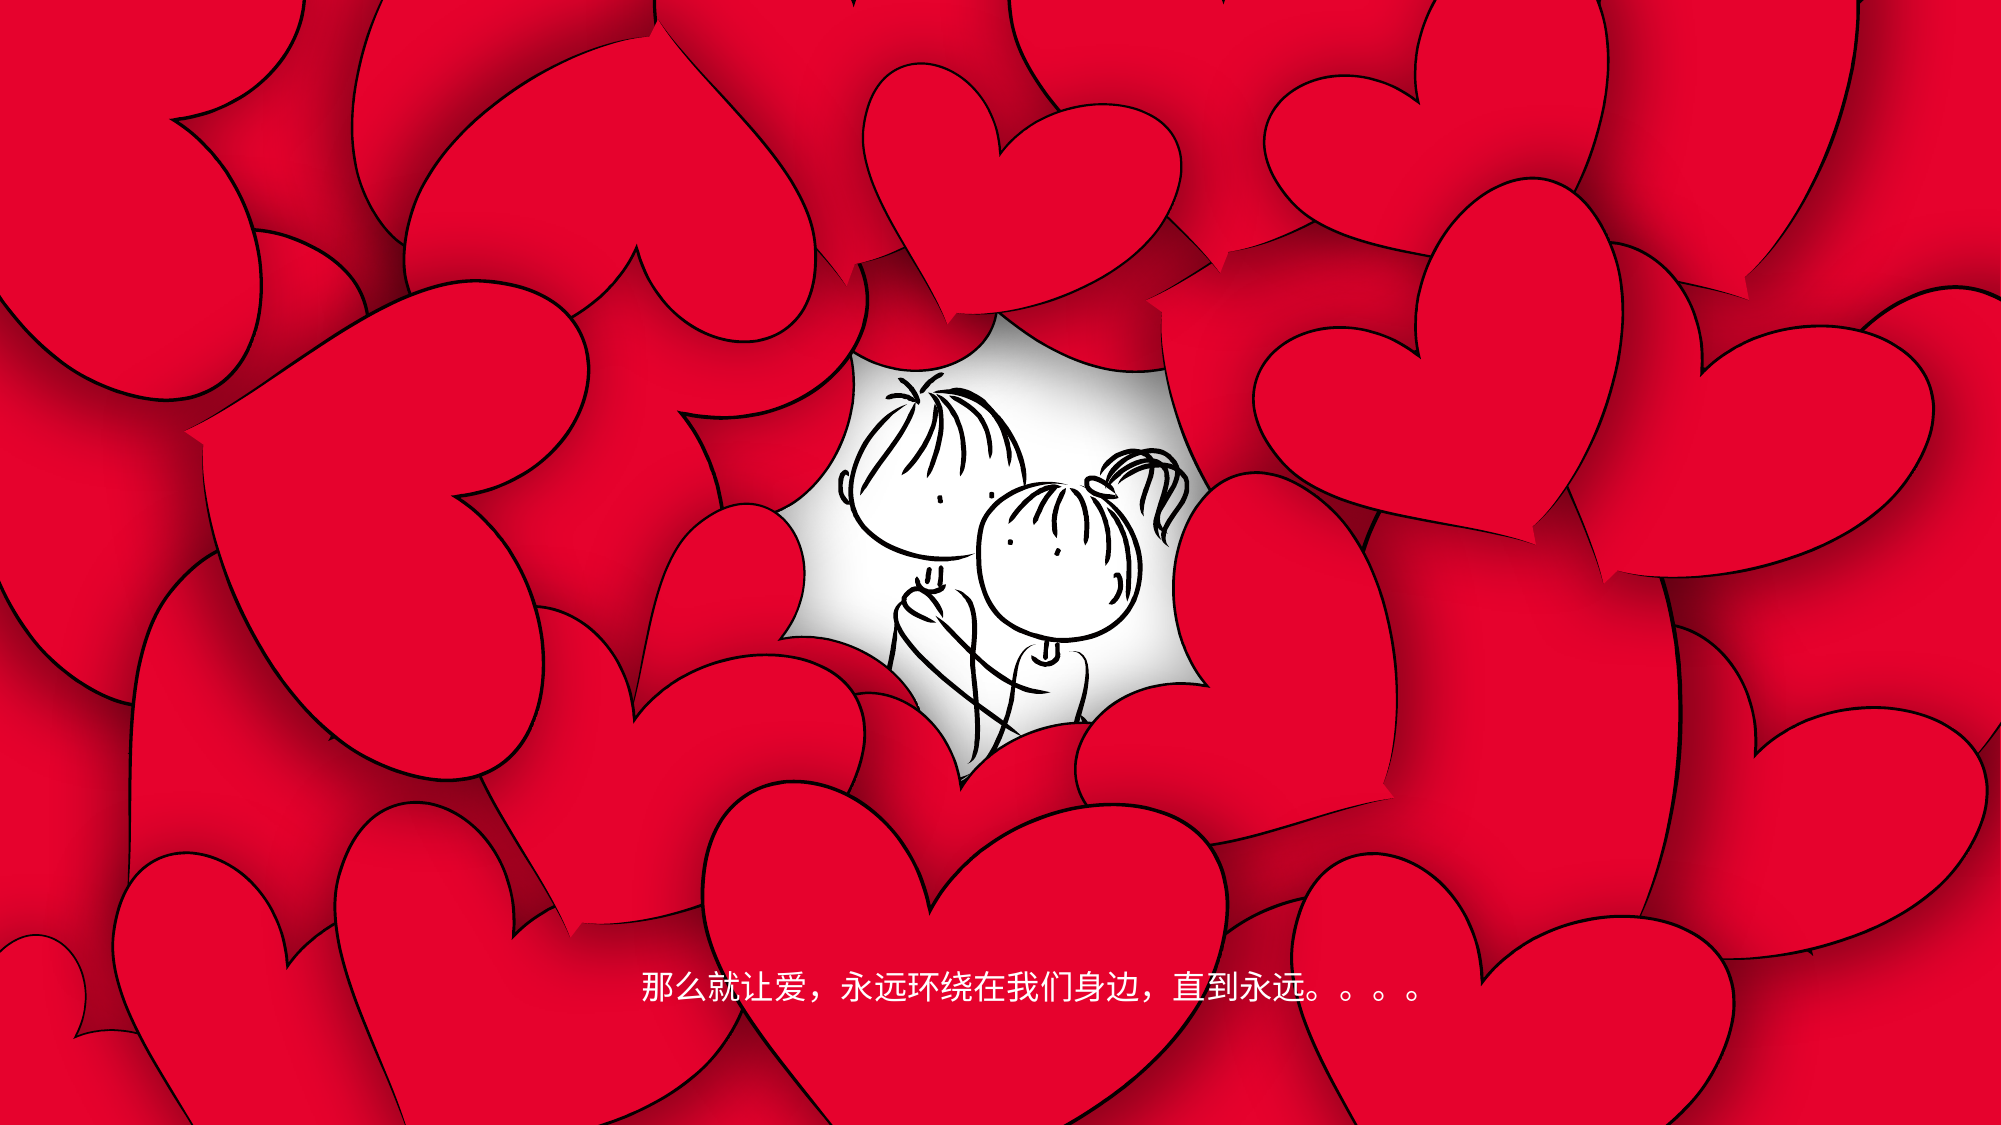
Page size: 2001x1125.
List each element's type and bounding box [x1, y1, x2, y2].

text_box [0, 0, 2000, 1125]
